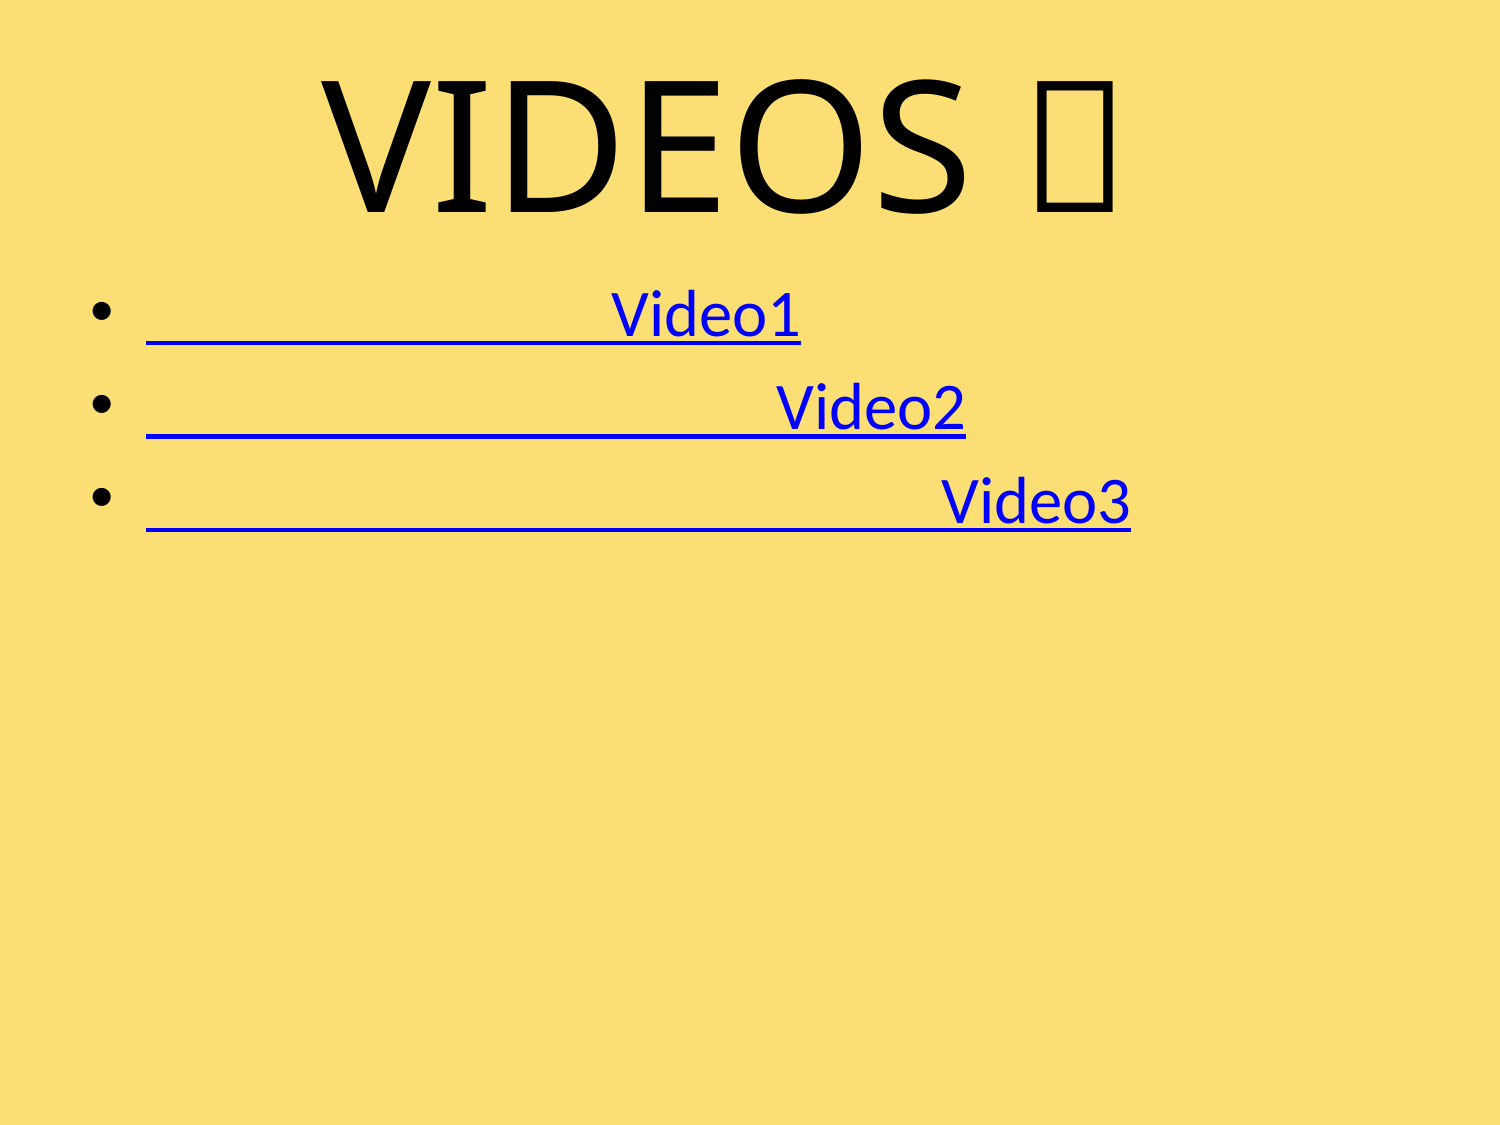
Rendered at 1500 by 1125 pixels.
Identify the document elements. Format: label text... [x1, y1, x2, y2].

list Video1 Video2 Video3 [75, 262, 1425, 1005]
title VIDEOS  [75, 45, 1425, 233]
